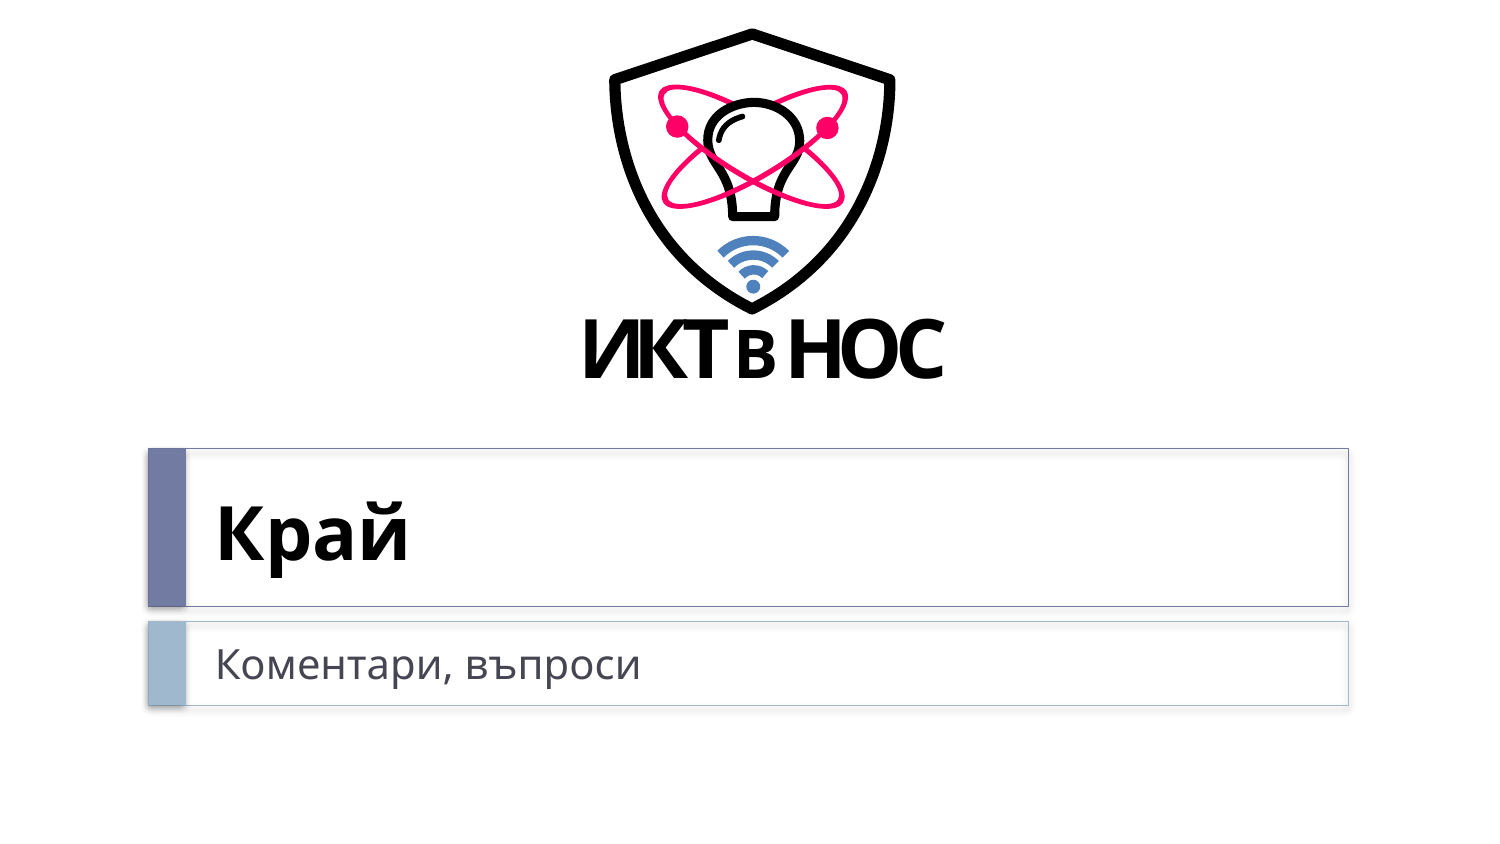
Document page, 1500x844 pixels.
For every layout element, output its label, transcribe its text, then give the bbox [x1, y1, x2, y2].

subtitle Коментари, въпроси [200, 630, 1325, 697]
title Край [200, 478, 1325, 600]
